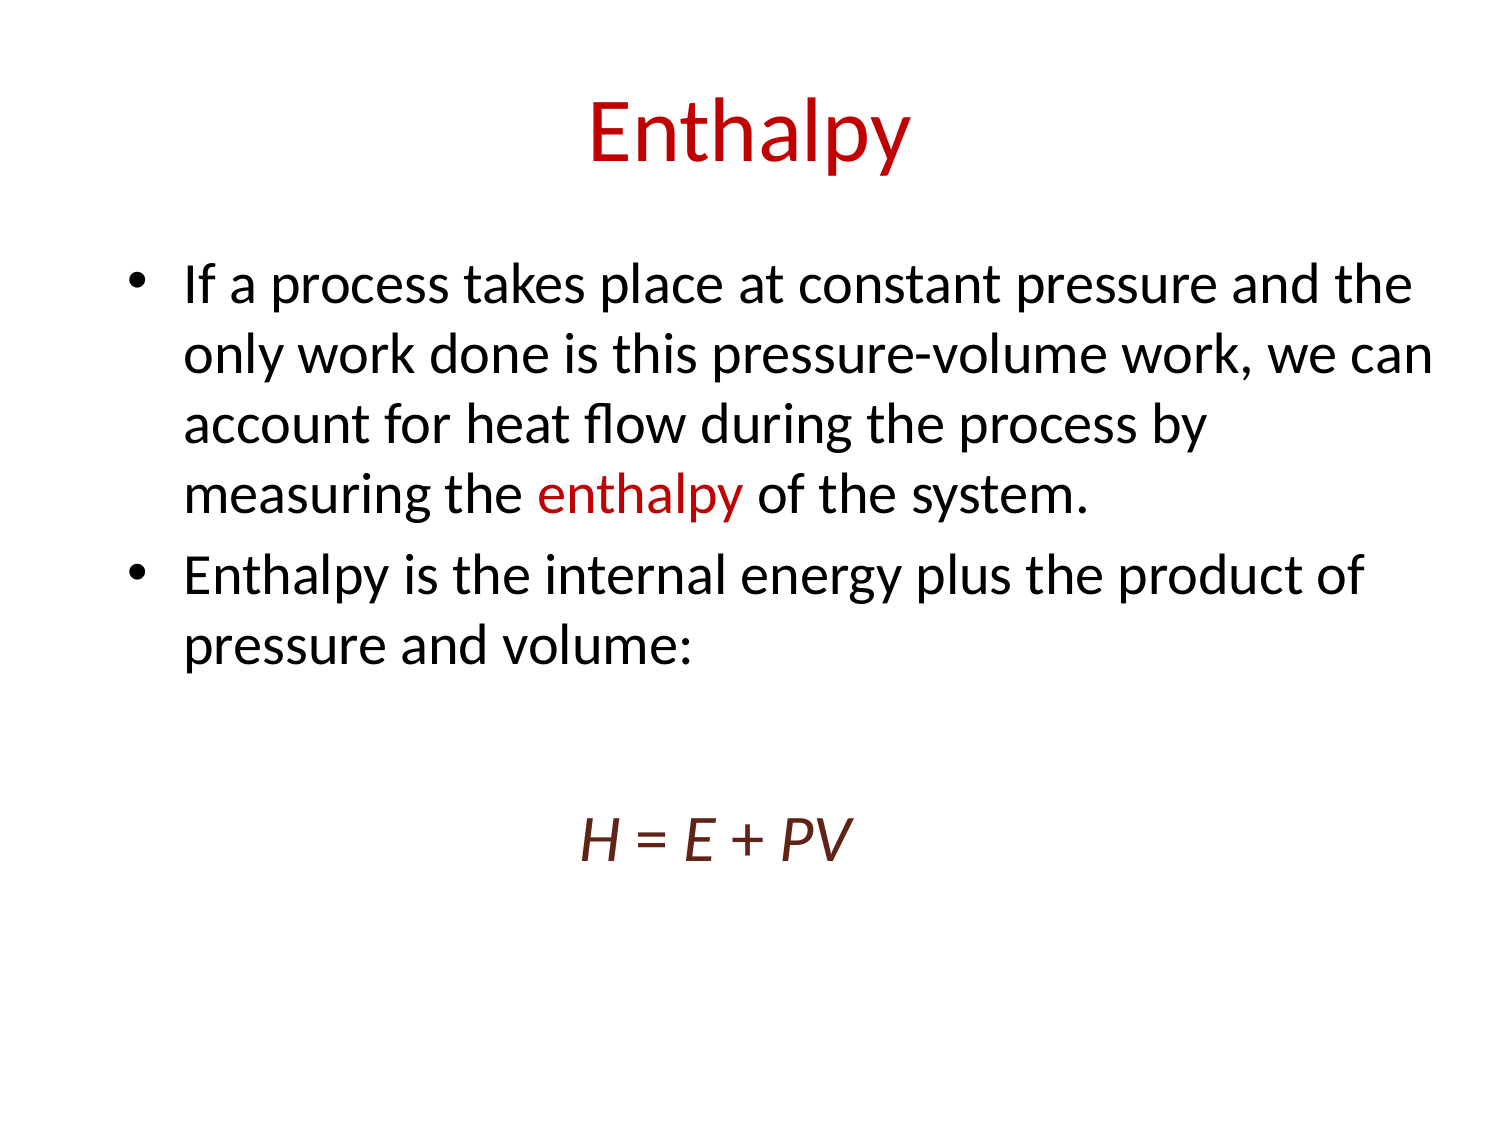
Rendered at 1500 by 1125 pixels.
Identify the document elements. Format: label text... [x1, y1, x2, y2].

text_box H = E + PV [564, 787, 867, 883]
text_box If a process takes place at constant pressure and the only work done is this pressure-volume work, we can account for heat flow during the process by measuring the enthalpy of the system. Enthalpy is the internal energy plus the product of pressure and volume: [112, 237, 1450, 913]
text_box Enthalpy [112, 62, 1388, 237]
